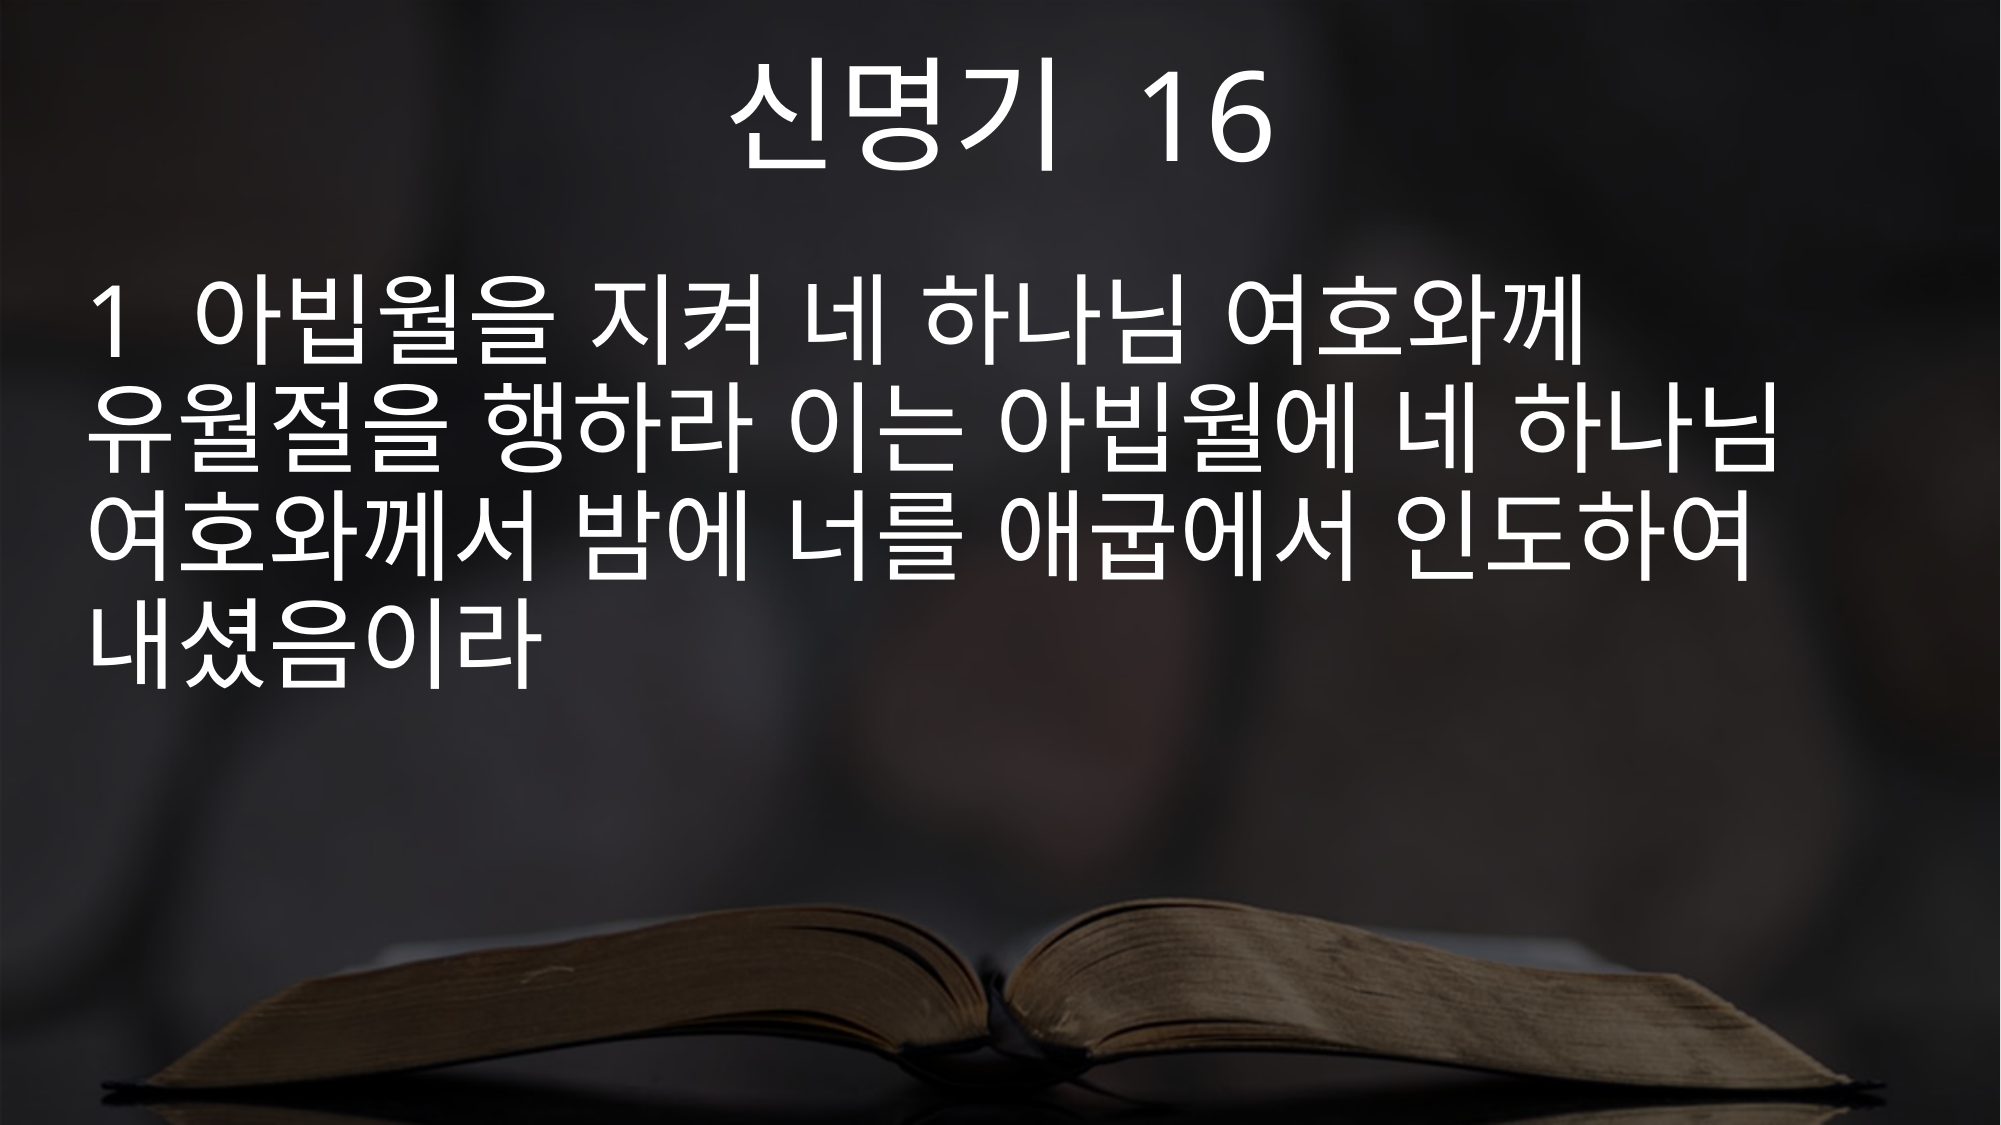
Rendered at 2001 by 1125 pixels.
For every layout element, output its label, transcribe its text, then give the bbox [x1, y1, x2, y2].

picture [0, 0, 2001, 1125]
footer 신명기 16 [0, 32, 2000, 192]
list 1 아빕월을 지켜 네 하나님 여호와께 유월절을 행하라 이는 아빕월에 네 하나님 여호와께서 밤에 너를 애굽에서 인도하여 내셨음이라 [69, 263, 1953, 423]
